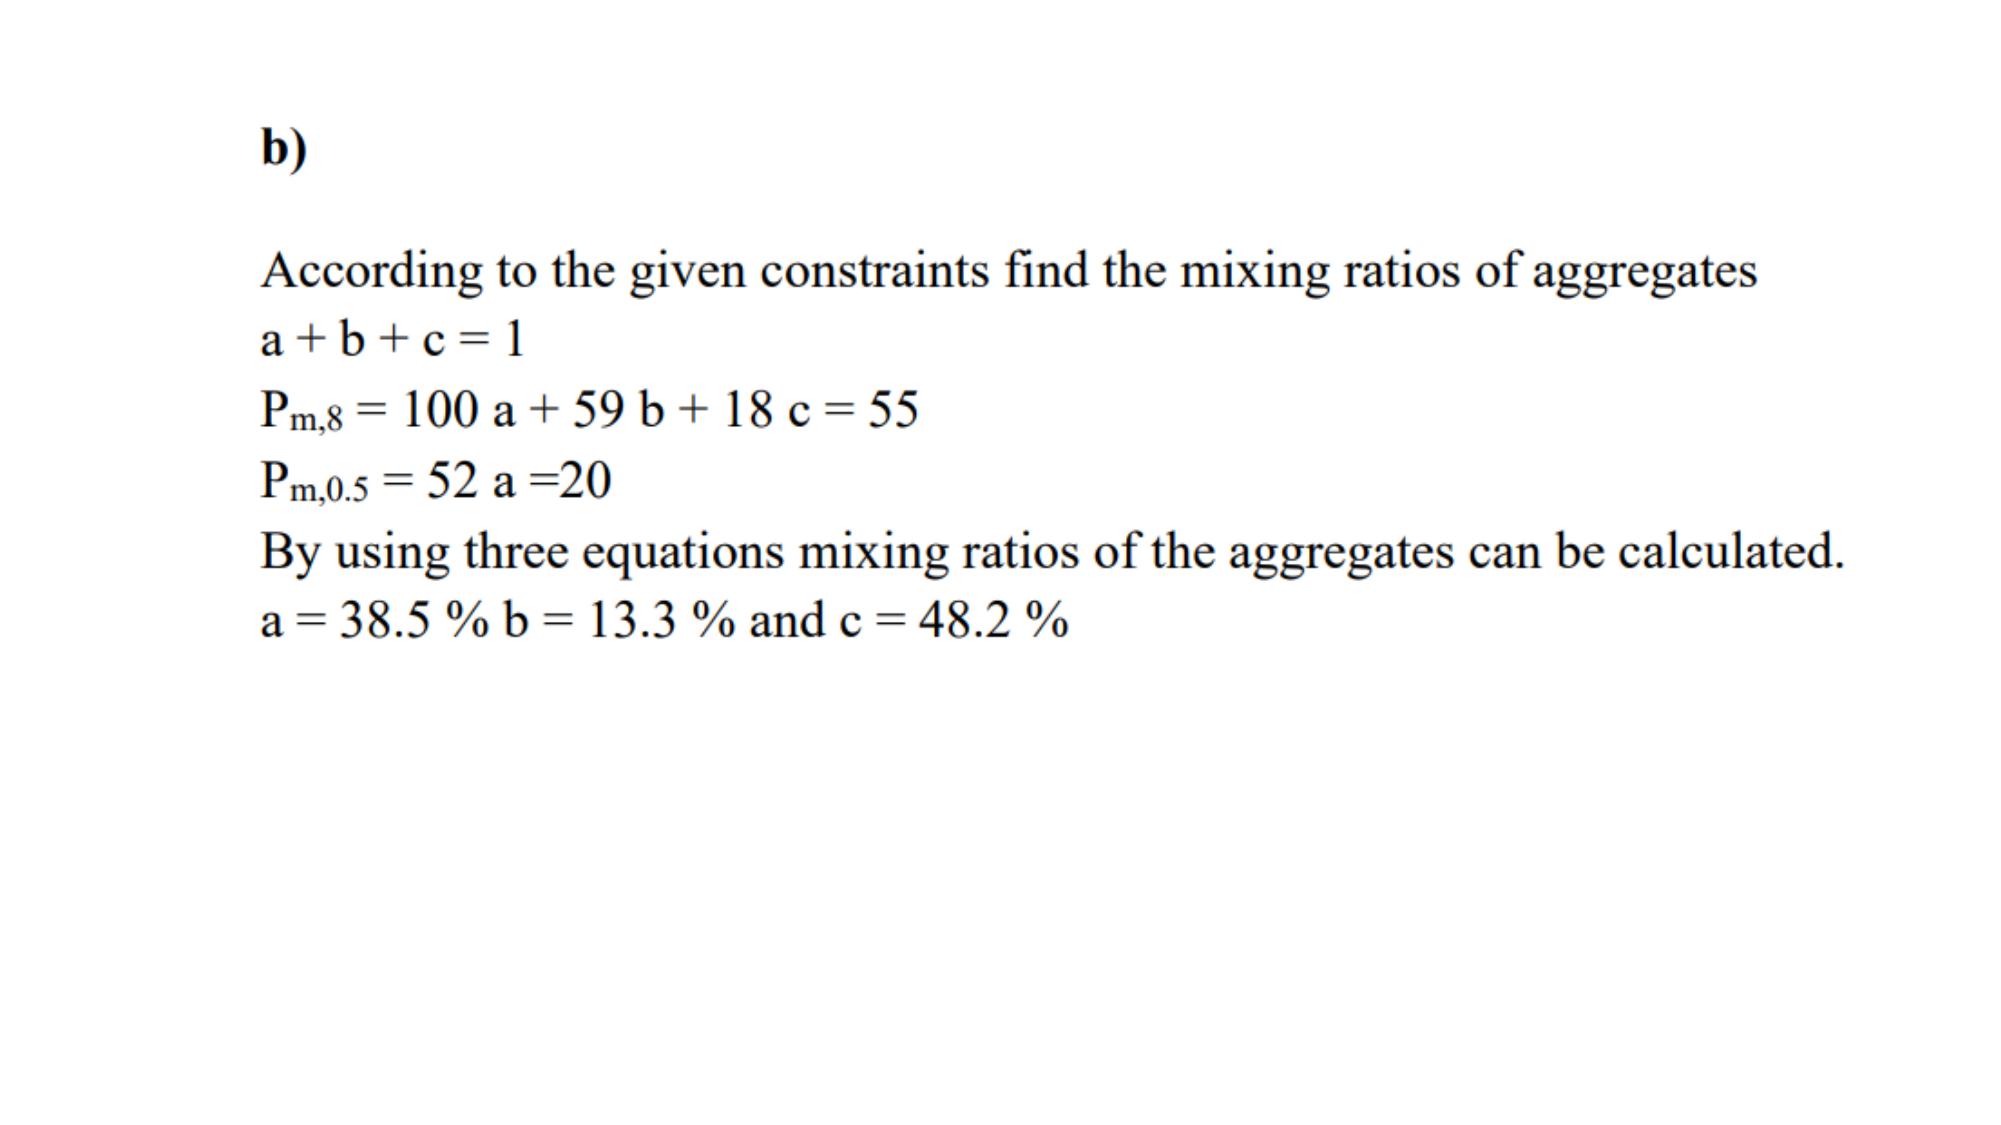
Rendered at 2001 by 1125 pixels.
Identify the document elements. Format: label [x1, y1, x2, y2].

picture [155, 66, 1934, 680]
